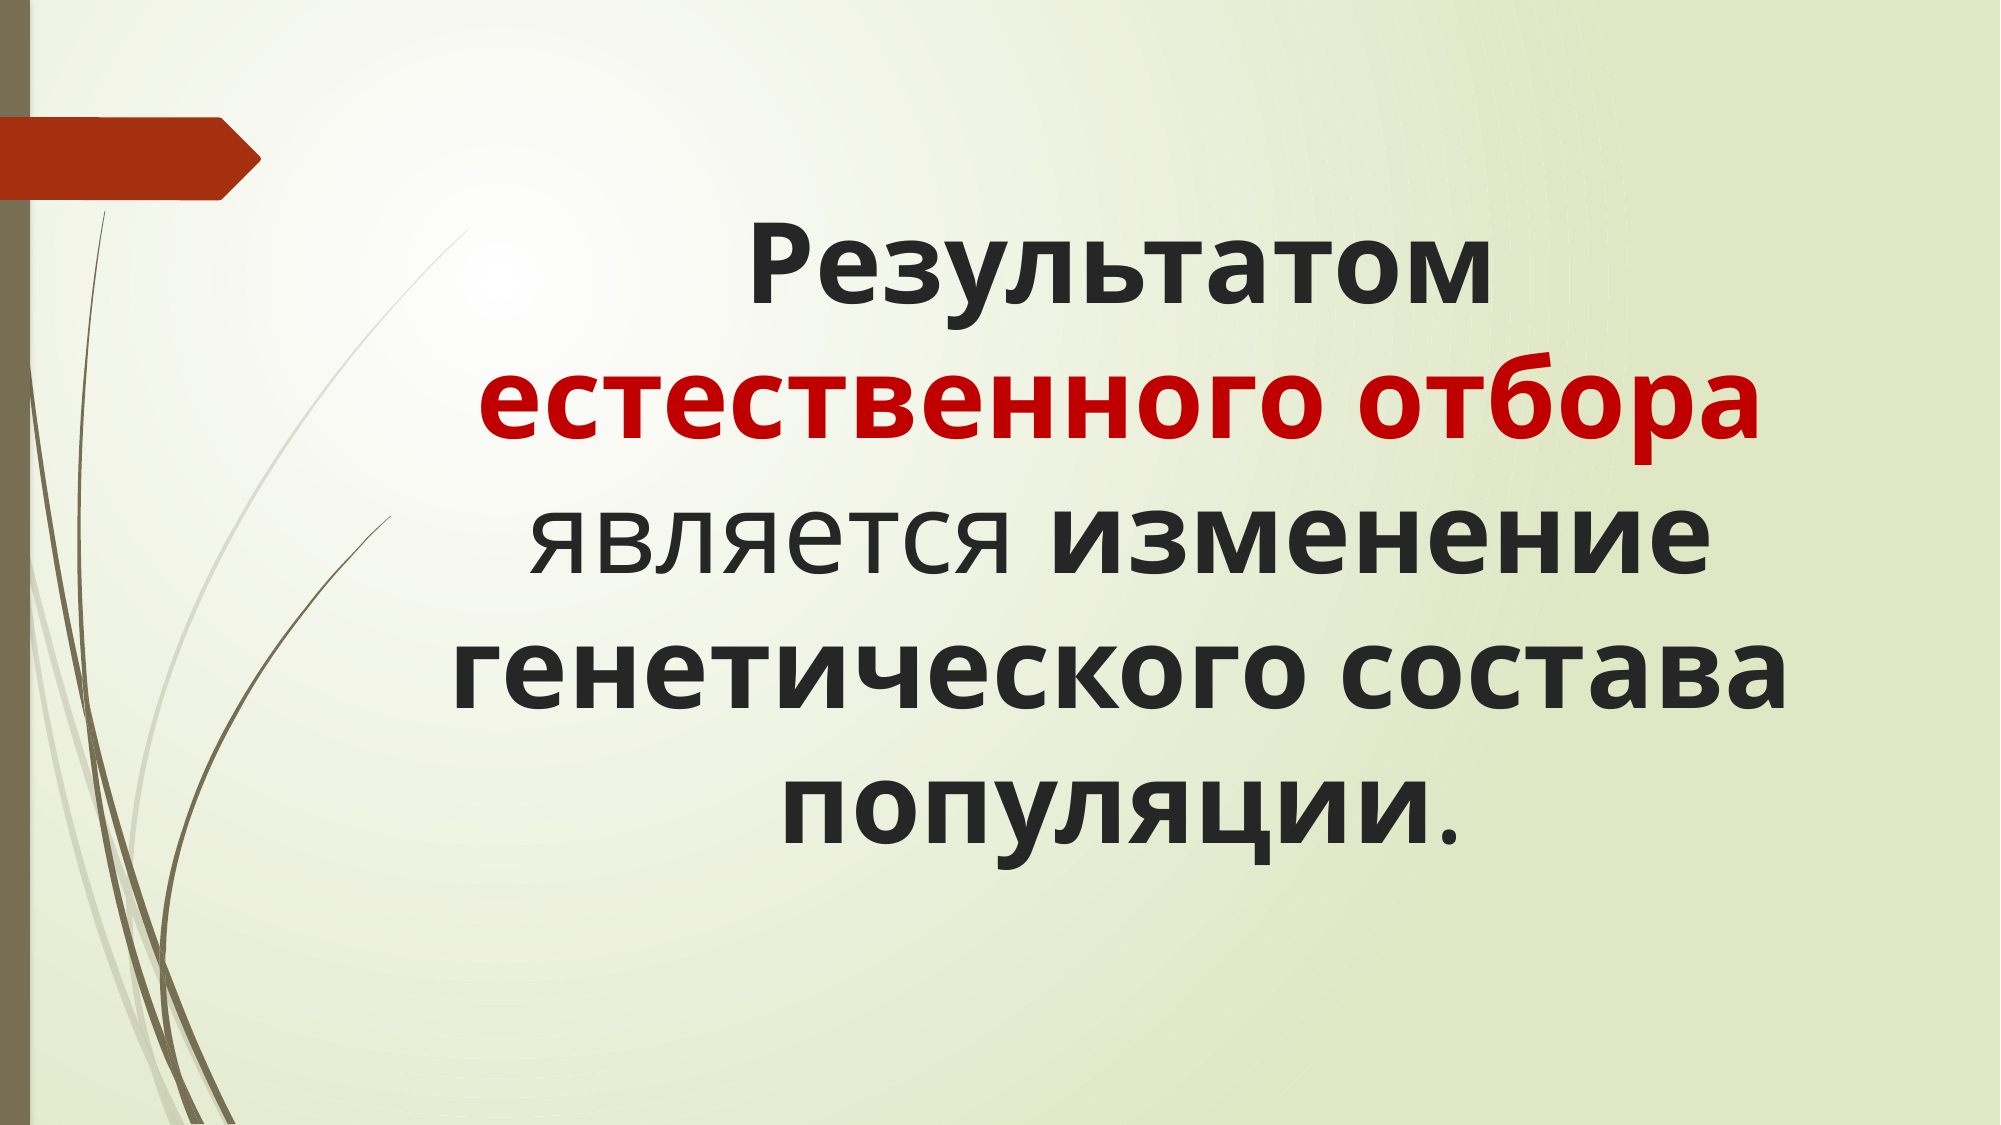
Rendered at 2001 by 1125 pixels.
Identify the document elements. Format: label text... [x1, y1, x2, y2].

title Результатом естественного отбора является изменение генетического состава популяции. [343, 183, 1900, 942]
